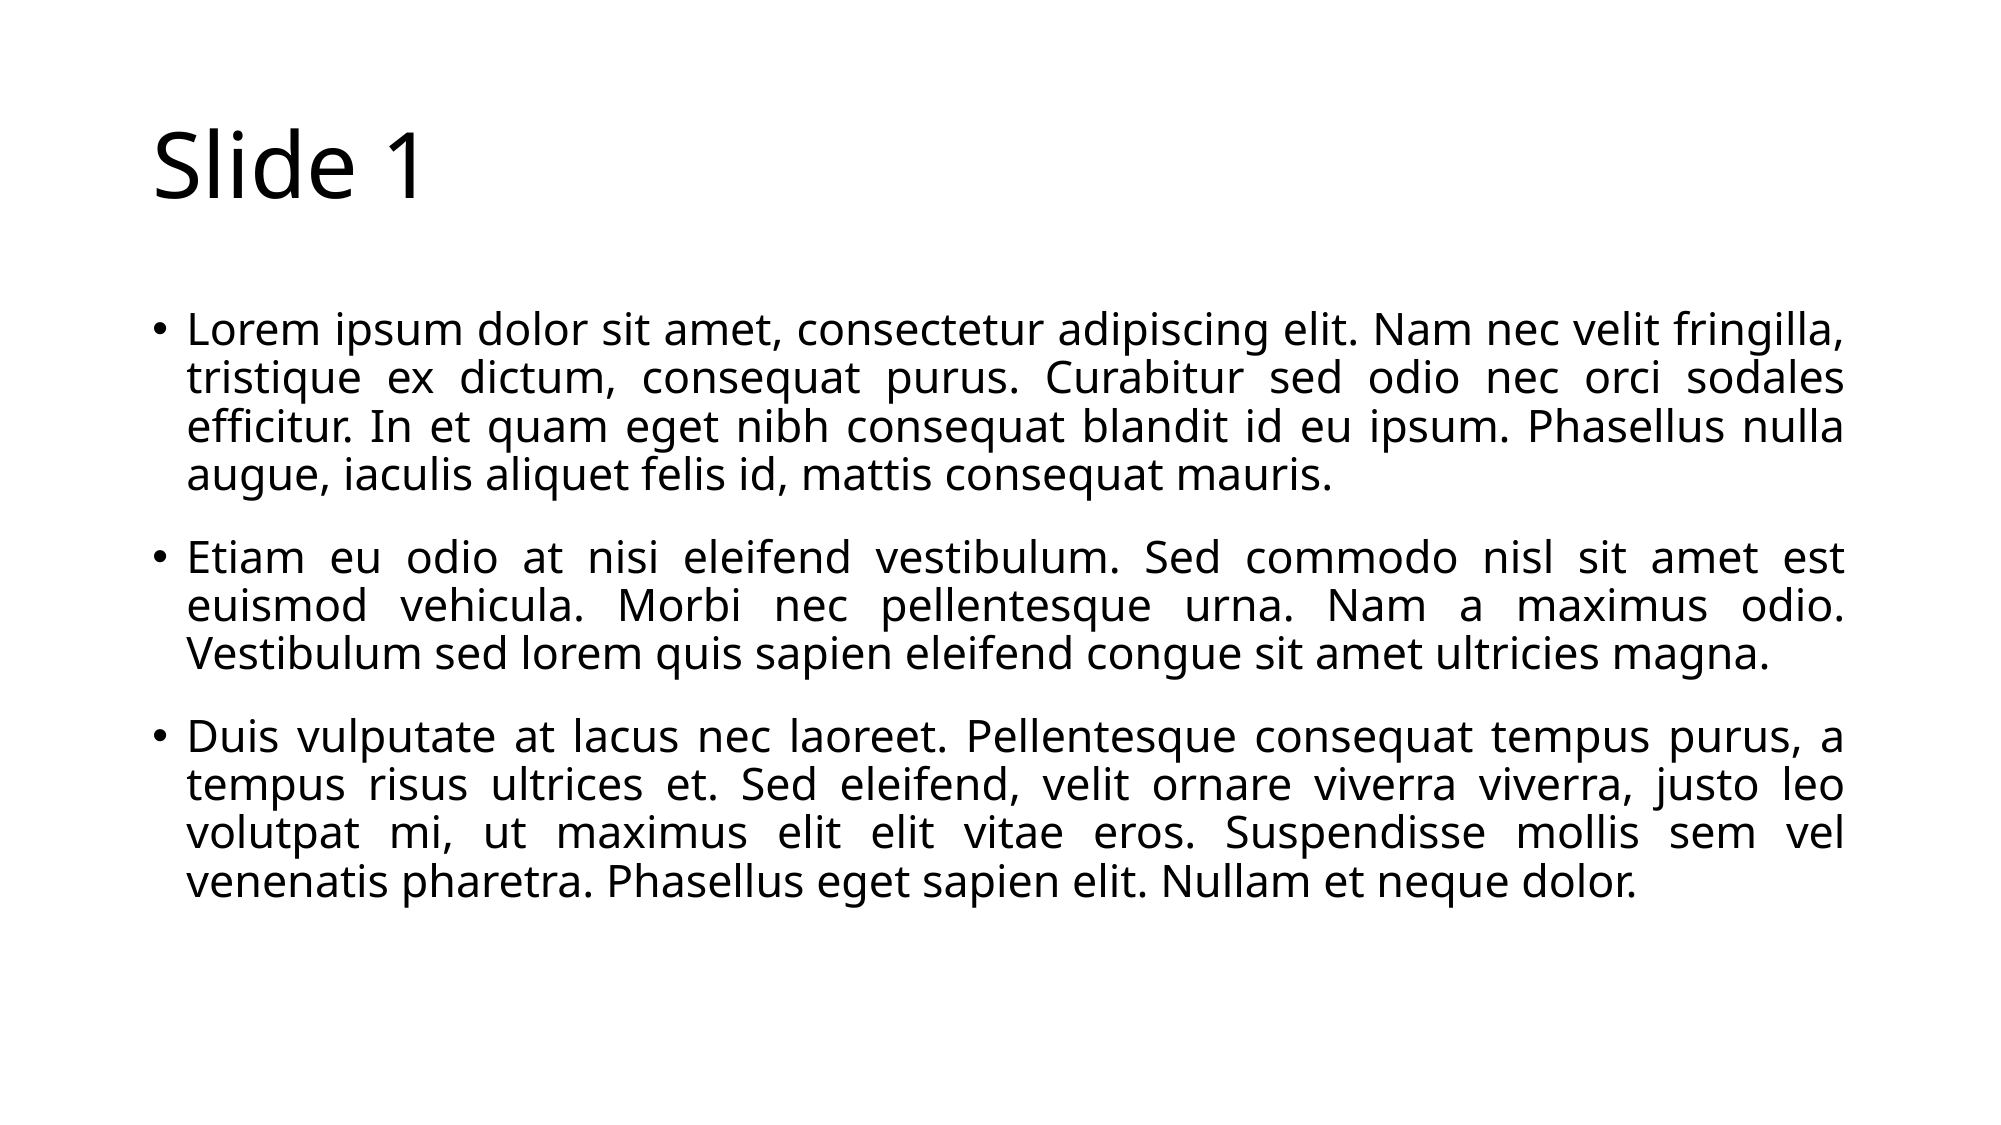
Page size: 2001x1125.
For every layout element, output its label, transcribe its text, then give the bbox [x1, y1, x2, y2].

list Lorem ipsum dolor sit amet, consectetur adipiscing elit. Nam nec velit fringilla, tristique ex dictum, consequat purus. Curabitur sed odio nec orci sodales efficitur. In et quam eget nibh consequat blandit id eu ipsum. Phasellus nulla augue, iaculis aliquet felis id, mattis consequat mauris. Etiam eu odio at nisi eleifend vestibulum. Sed commodo nisl sit amet est euismod vehicula. Morbi nec pellentesque urna. Nam a maximus odio. Vestibulum sed lorem quis sapien eleifend congue sit amet ultricies magna. Duis vulputate at lacus nec laoreet. Pellentesque consequat tempus purus, a tempus risus ultrices et. Sed eleifend, velit ornare viverra viverra, justo leo volutpat mi, ut maximus elit elit vitae eros. Suspendisse mollis sem vel venenatis pharetra. Phasellus eget sapien elit. Nullam et neque dolor. [137, 299, 1863, 1014]
title Slide 1 [137, 59, 1863, 278]
